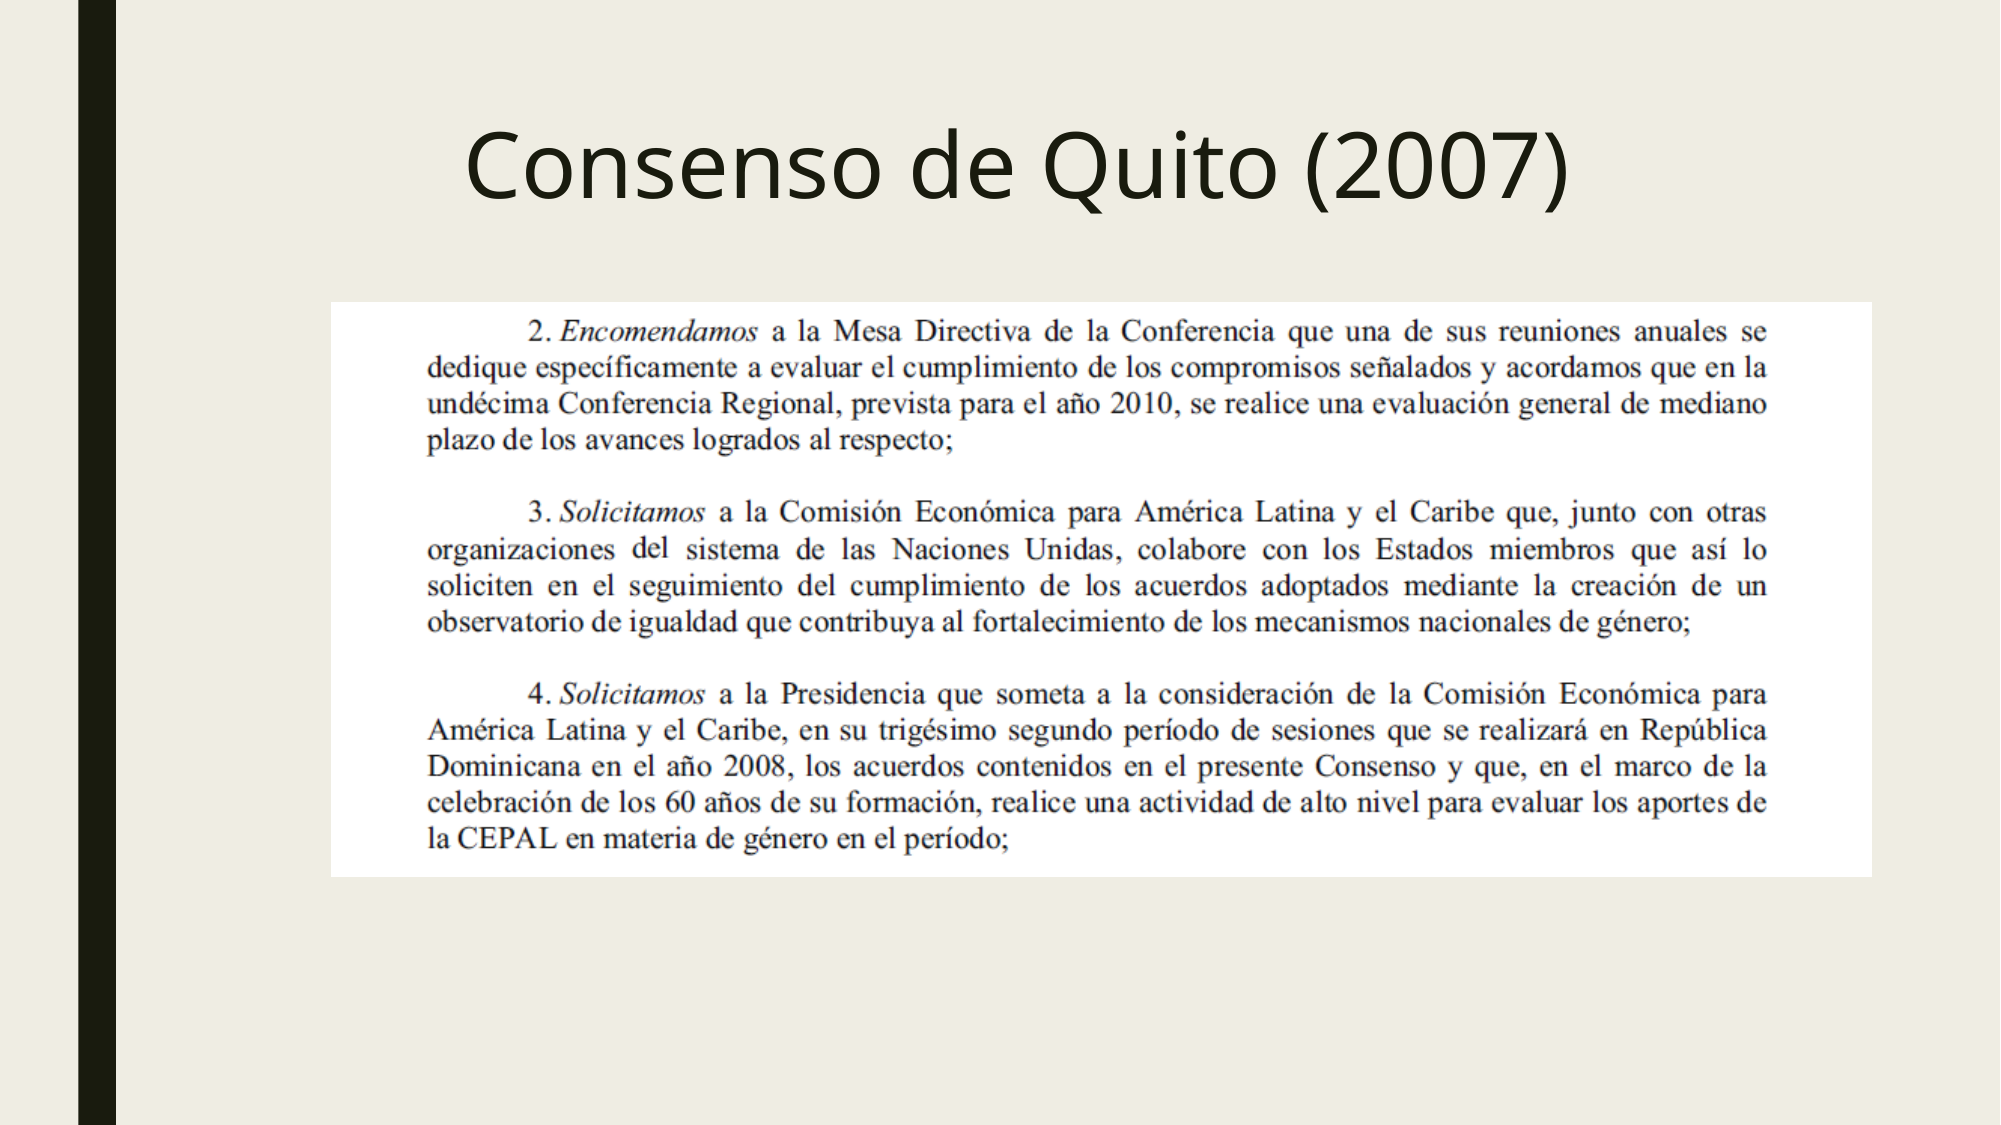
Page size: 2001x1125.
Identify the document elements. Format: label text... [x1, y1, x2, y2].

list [331, 302, 1872, 877]
title Consenso de Quito (2007) [229, 112, 1805, 256]
